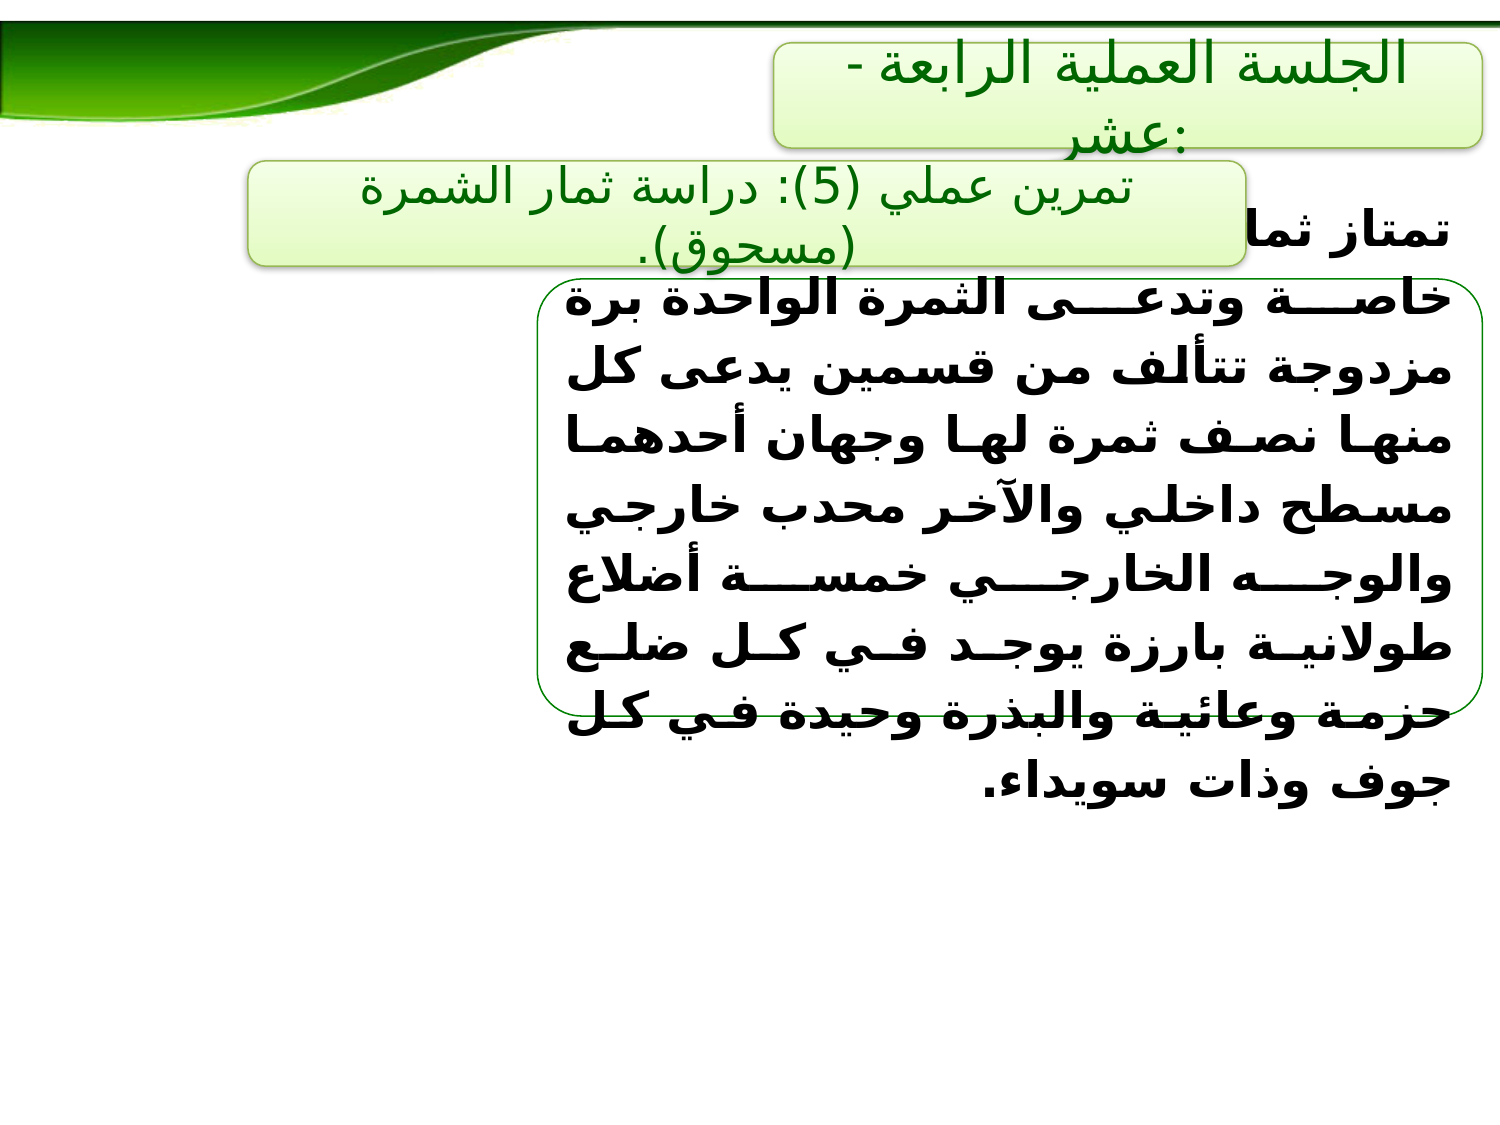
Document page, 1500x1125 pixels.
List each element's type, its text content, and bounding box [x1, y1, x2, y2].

text_box - الجلسة العملية الرابعة عشر: [774, 137, 1482, 149]
text_box تمتاز ثمار الفصيلة الخيمية بصفات خاصة وتدعى الثمرة الواحدة برة مزدوجة تتألف من قسمين يدعى كل منها نصف ثمرة لها وجهان أحدهما مسطح داخلي والآخر محدب خارجي والوجه الخارجي خمسة أضلاع طولانية بارزة يوجد في كل ضلع حزمة وعائية والبذرة وحيدة في كل جوف وذات سويداء. [537, 278, 1483, 717]
picture [0, 0, 1500, 130]
text_box تمرين عملي (5): دراسة ثمار الشمرة (مسحوق). [247, 160, 1247, 267]
